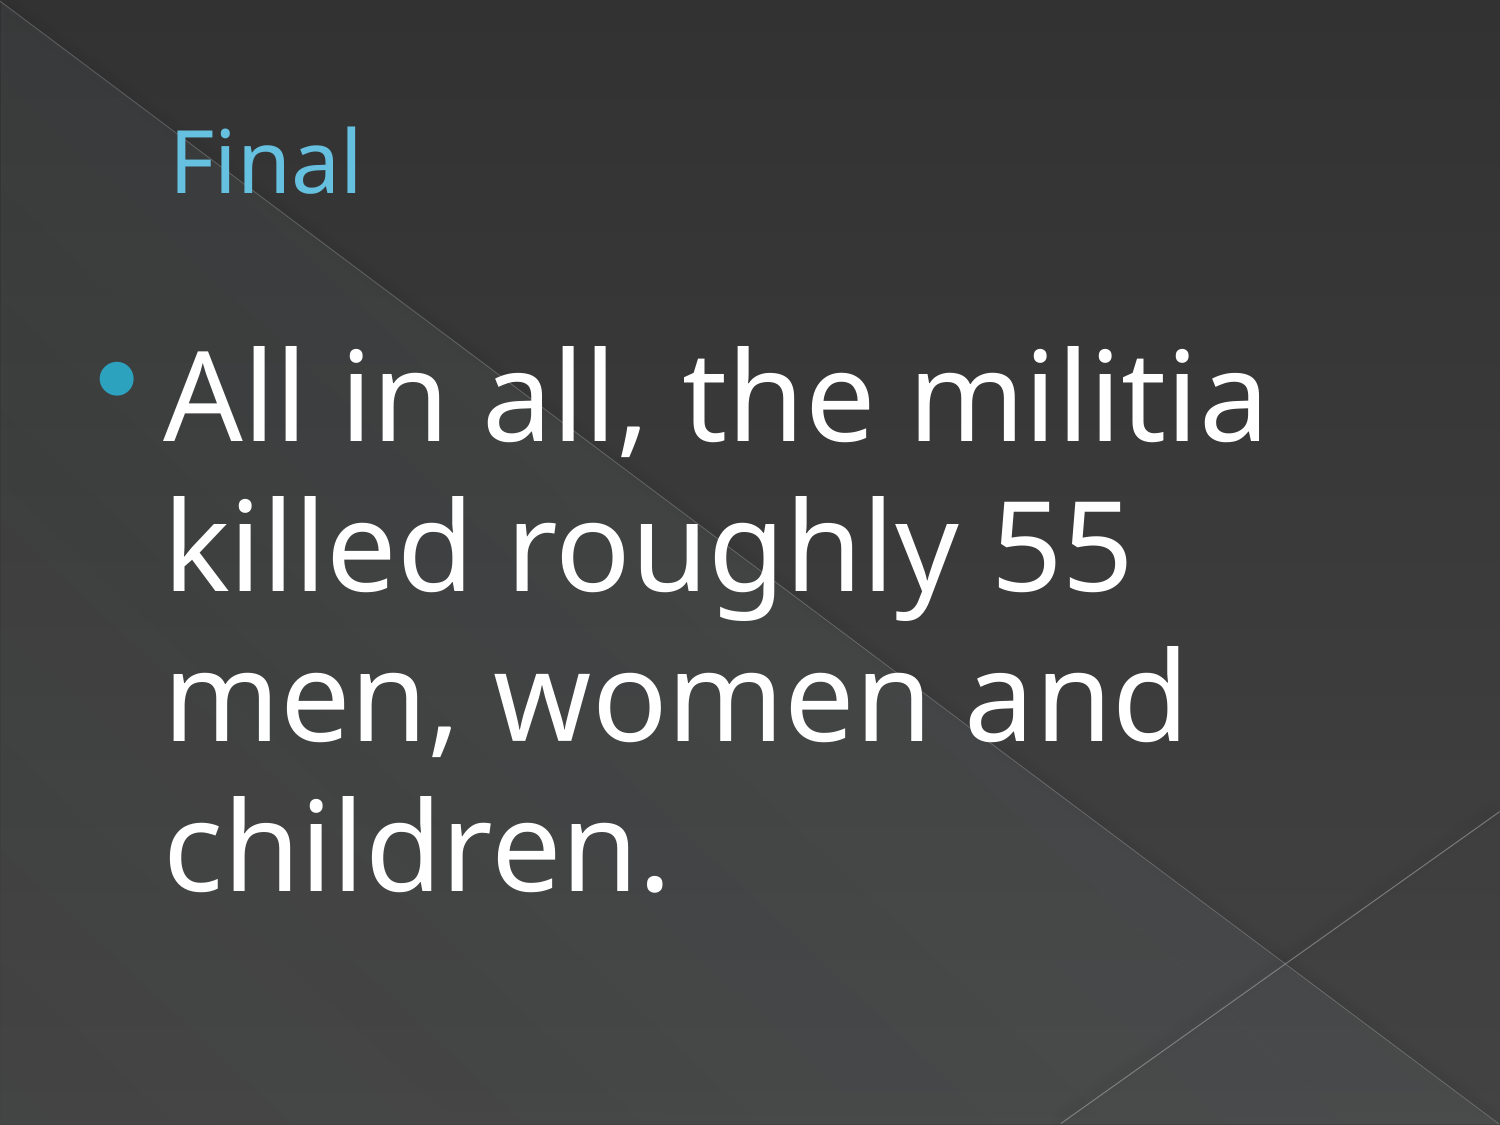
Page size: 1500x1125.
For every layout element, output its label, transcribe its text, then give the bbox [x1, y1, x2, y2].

list All in all, the militia killed roughly 55 men, women and children. [75, 308, 1425, 1059]
title Final [75, 43, 1425, 274]
